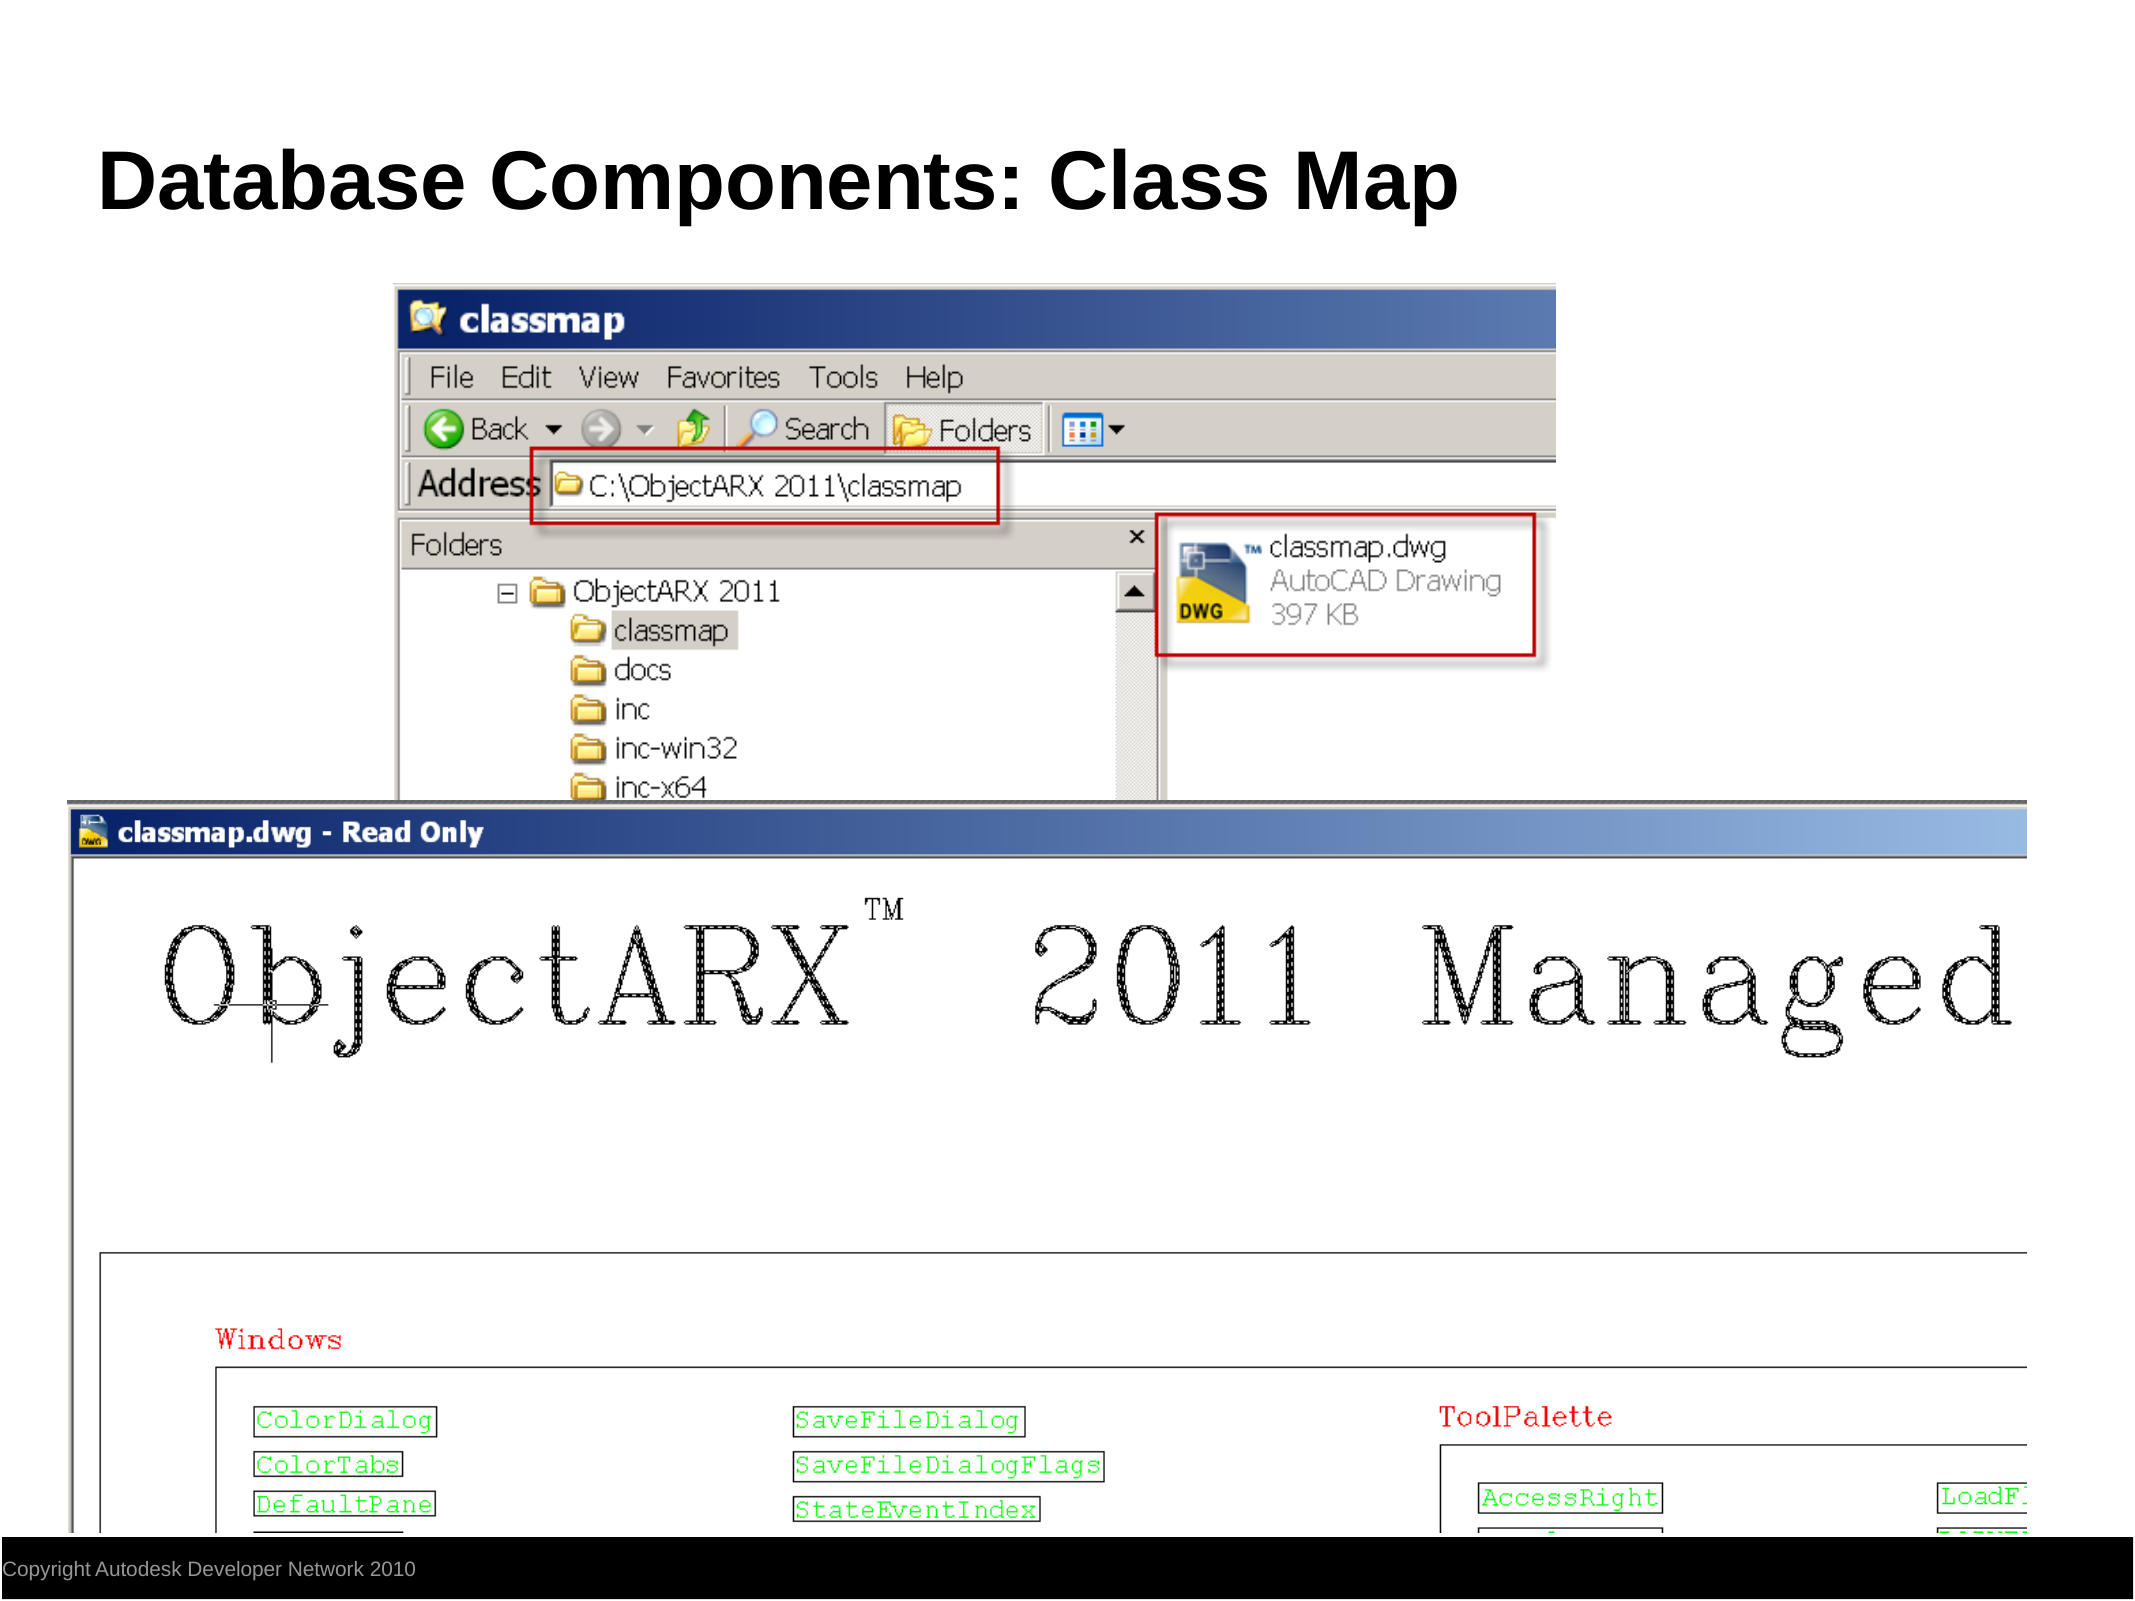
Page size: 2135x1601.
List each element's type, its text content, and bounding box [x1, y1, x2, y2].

title Database Components: Class Map [96, 59, 2028, 293]
picture [66, 283, 2027, 1533]
